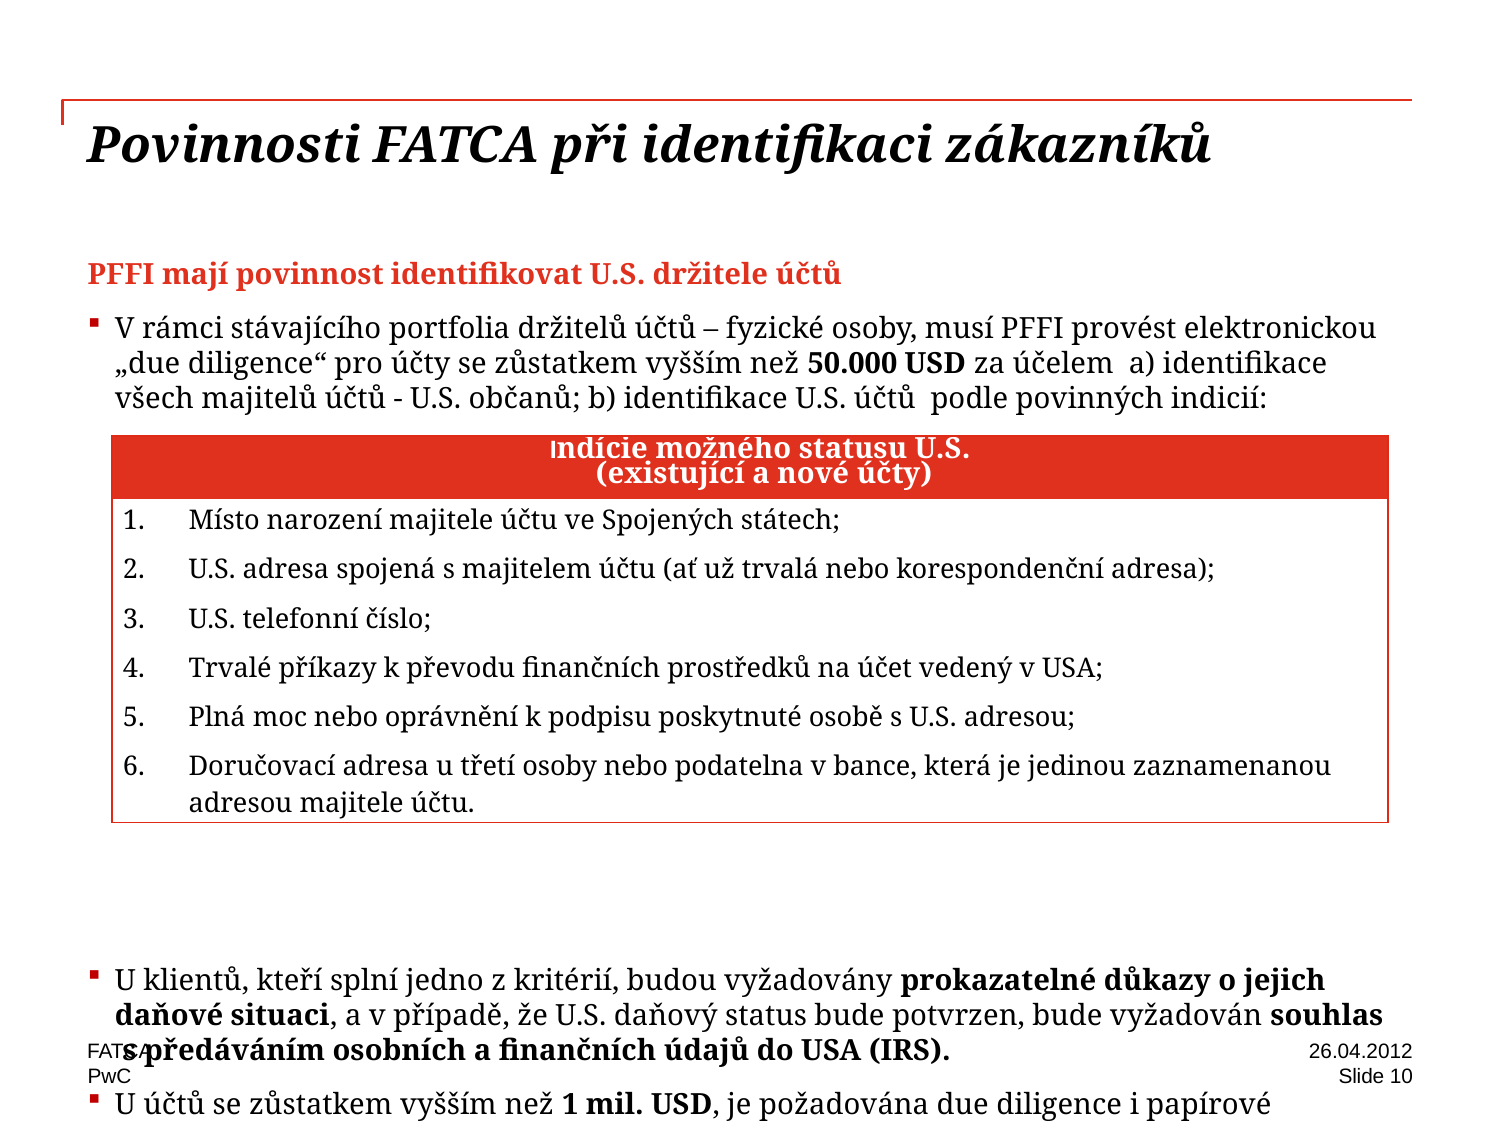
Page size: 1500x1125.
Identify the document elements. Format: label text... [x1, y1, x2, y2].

table_header Indície možného statusu U.S. (existující a nové účty) [113, 437, 1387, 499]
list PFFI mají povinnost identifikovat U.S. držitele účtů V rámci stávajícího portfolia držitelů účtů – fyzické osoby, musí PFFI provést elektronickou „due diligence“ pro účty se zůstatkem vyšším než 50.000 USD za účelem a) identifikace všech majitelů účtů - U.S. občanů; b) identifikace U.S. účtů podle povinných indicií: U klientů, kteří splní jedno z kritérií, budou vyžadovány prokazatelné důkazy o jejich daňové situaci, a v případě, že U.S. daňový status bude potvrzen, bude vyžadován souhlas s předáváním osobních a finančních údajů do USA (IRS). U účtů se zůstatkem vyšším než 1 mil. USD, je požadována due diligence i papírové dokumentace. [87, 255, 1390, 1125]
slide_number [1162, 1037, 1413, 1063]
slide_number Slide 10 [1162, 1063, 1413, 1088]
table_cell Místo narození majitele účtu ve Spojených státech; U.S. adresa spojená s majitelem účtu (ať už trvalá nebo korespondenční adresa); U.S. telefonní číslo; Trvalé příkazy k převodu finančních prostředků na účet vedený v USA; Plná moc nebo oprávnění k podpisu poskytnuté osobě s U.S. adresou; Doručovací adresa u třetí osoby nebo podatelna v bance, která je jedinou zaznamenanou adresou majitele účtu. [113, 499, 1387, 822]
title Povinnosti FATCA při identifikaci zákazníků [87, 112, 1471, 263]
footer FATCA [86, 1037, 950, 1063]
